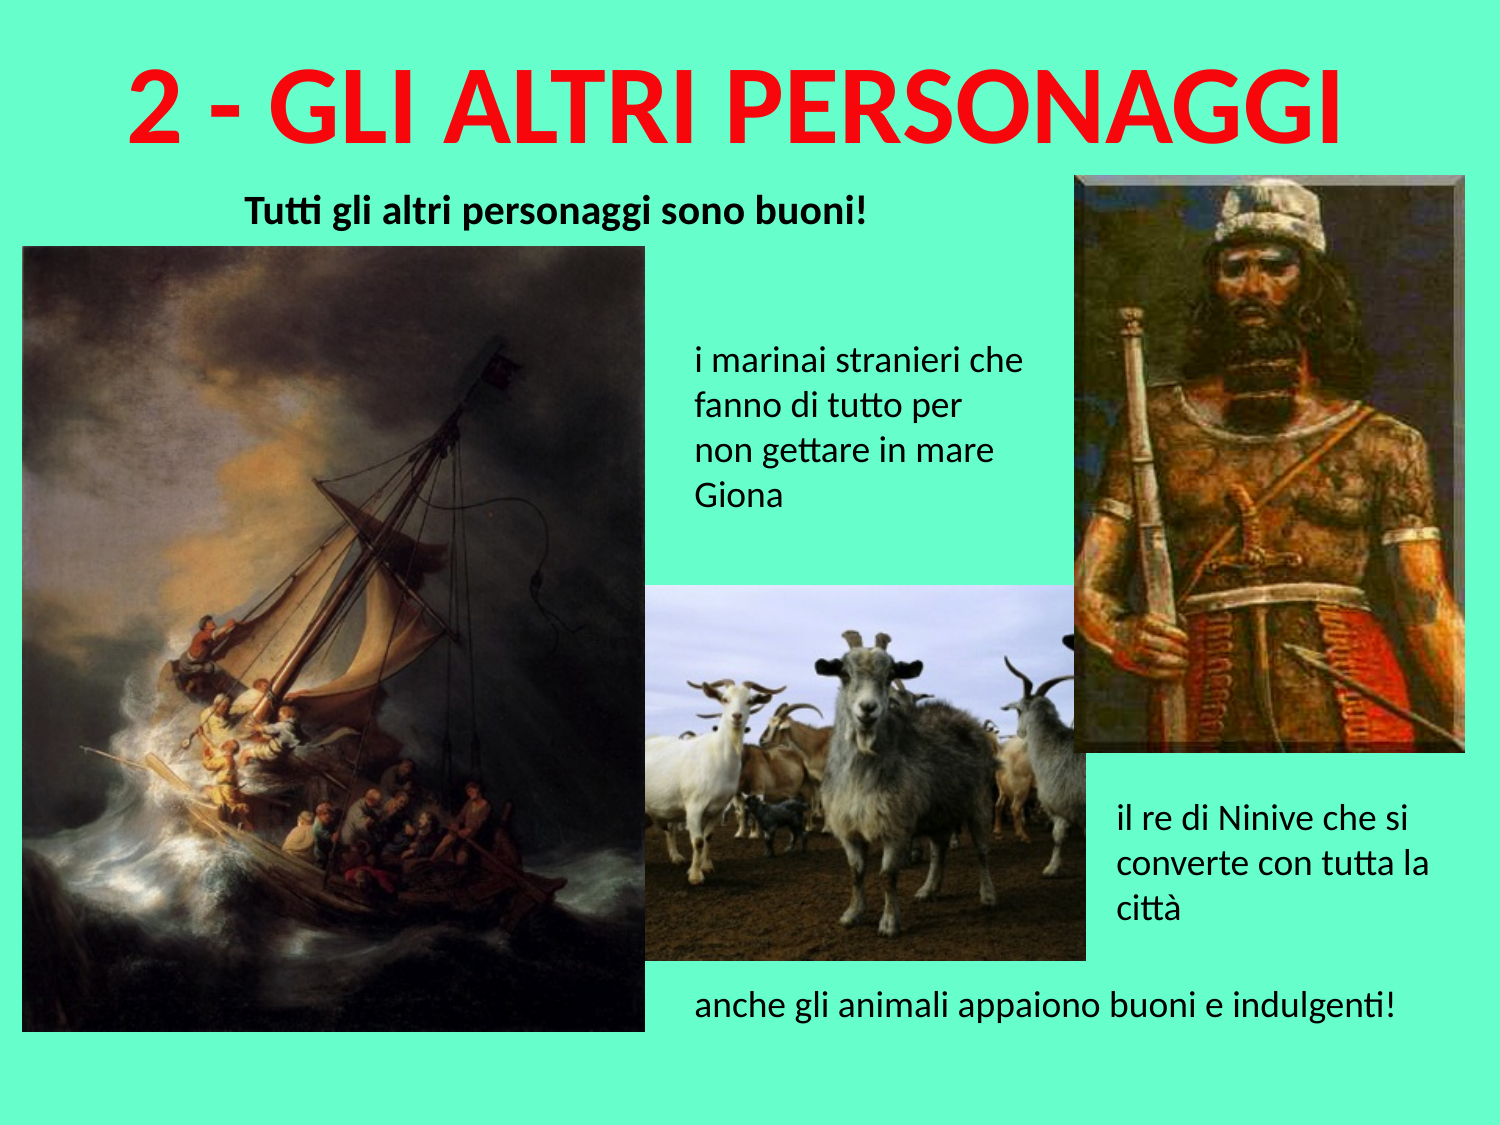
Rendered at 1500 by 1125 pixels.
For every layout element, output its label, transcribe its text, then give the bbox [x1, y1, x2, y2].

picture [22, 175, 1466, 1032]
text_box 2 - GLI ALTRI PERSONAGGI [111, 23, 1362, 174]
text_box i marinai stranieri che fanno di tutto per non gettare in mare Giona [679, 328, 1043, 523]
text_box il re di Ninive che si converte con tutta la città [1101, 785, 1500, 935]
text_box anche gli animali appaiono buoni e indulgenti! [679, 972, 1430, 1033]
text_box Tutti gli altri personaggi sono buoni! [46, 175, 1067, 241]
